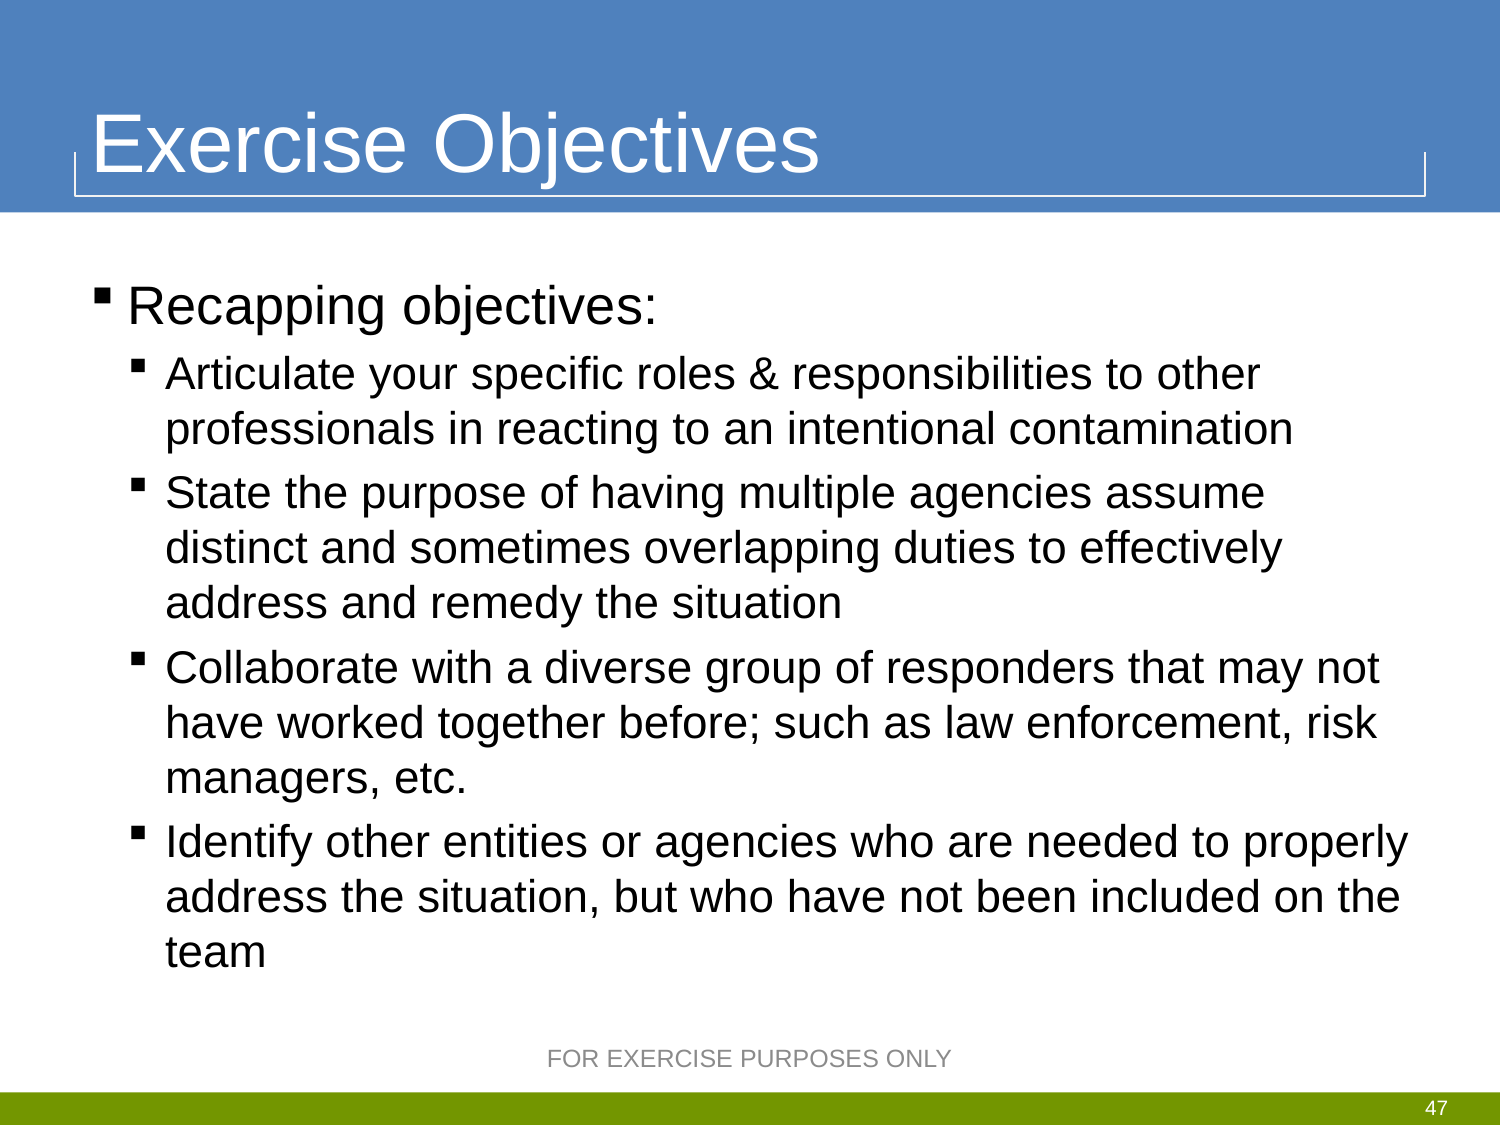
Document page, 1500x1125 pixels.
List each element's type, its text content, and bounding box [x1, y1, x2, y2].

footer FOR EXERCISE PURPOSES ONLY [512, 1042, 988, 1103]
list Recapping objectives: Articulate your specific roles & responsibilities to other professionals in reacting to an intentional contamination State the purpose of having multiple agencies assume distinct and sometimes overlapping duties to effectively address and remedy the situation Collaborate with a diverse group of responders that may not have worked together before; such as law enforcement, risk managers, etc. Identify other entities or agencies who are needed to properly address the situation, but who have not been included on the team [74, 262, 1426, 1006]
title Exercise Objectives [74, 44, 1426, 233]
